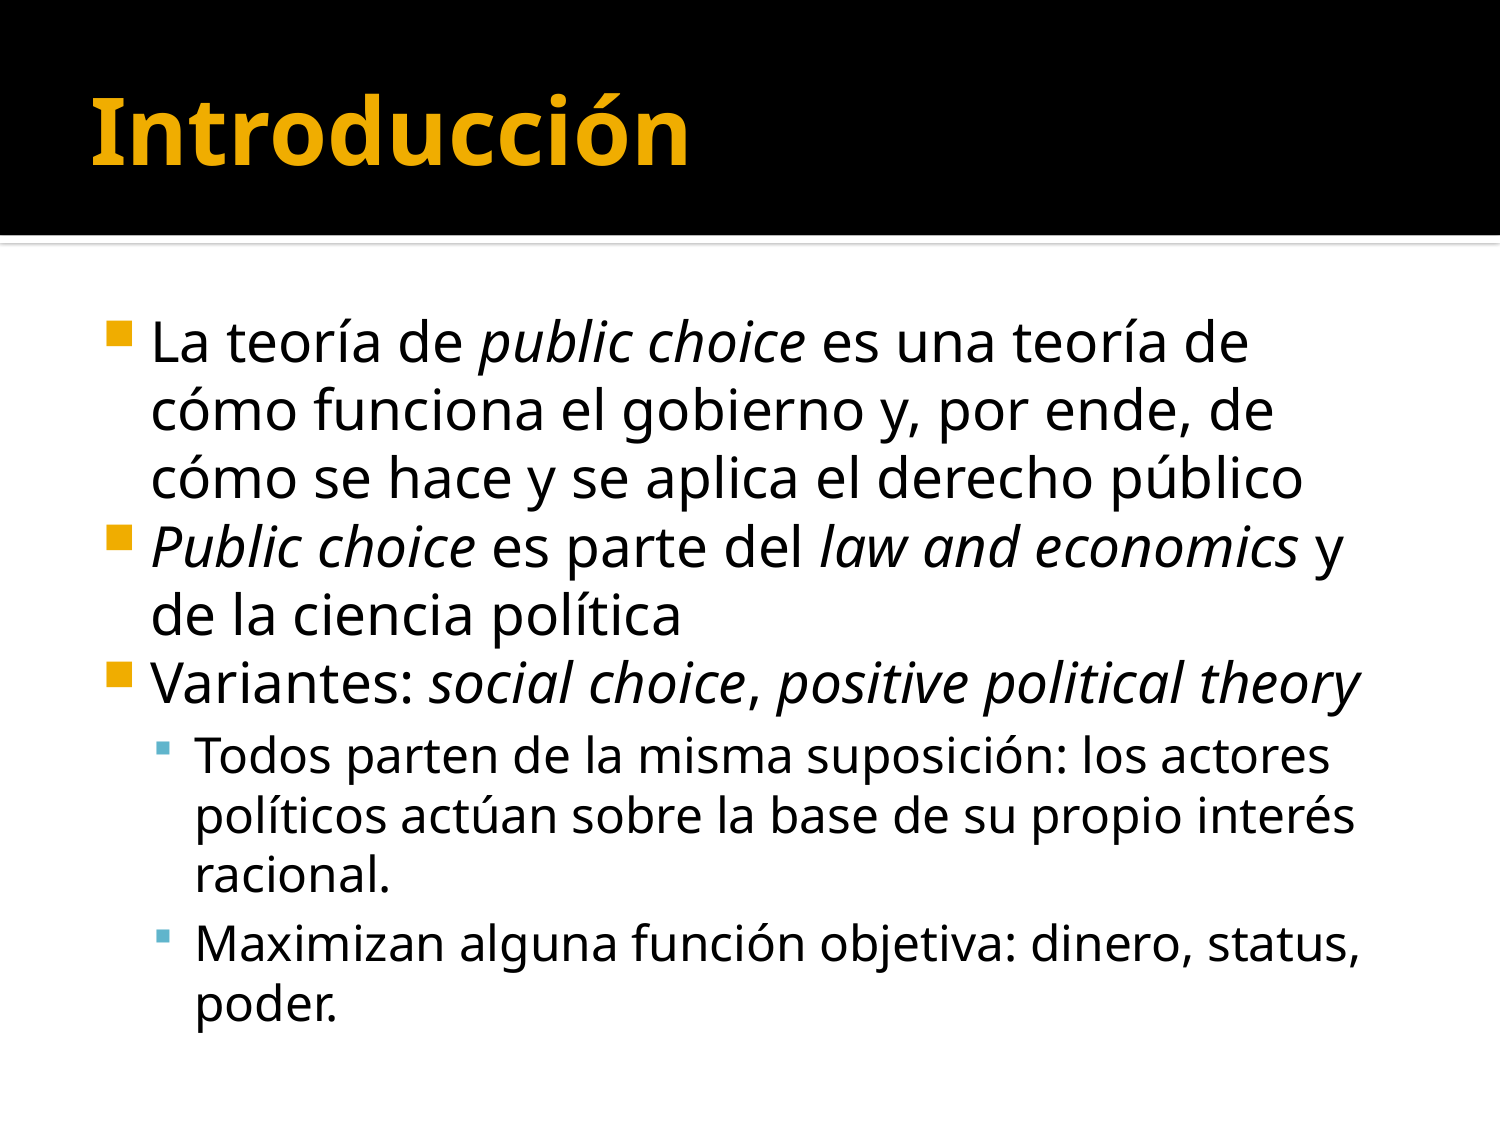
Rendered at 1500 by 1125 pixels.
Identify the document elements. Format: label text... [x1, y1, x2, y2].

list La teoría de public choice es una teoría de cómo funciona el gobierno y, por ende, de cómo se hace y se aplica el derecho público Public choice es parte del law and economics y de la ciencia política Variantes: social choice, positive political theory Todos parten de la misma suposición: los actores políticos actúan sobre la base de su propio interés racional. Maximizan alguna función objetiva: dinero, status, poder. [75, 291, 1425, 1050]
title Introducción [75, 25, 1425, 231]
